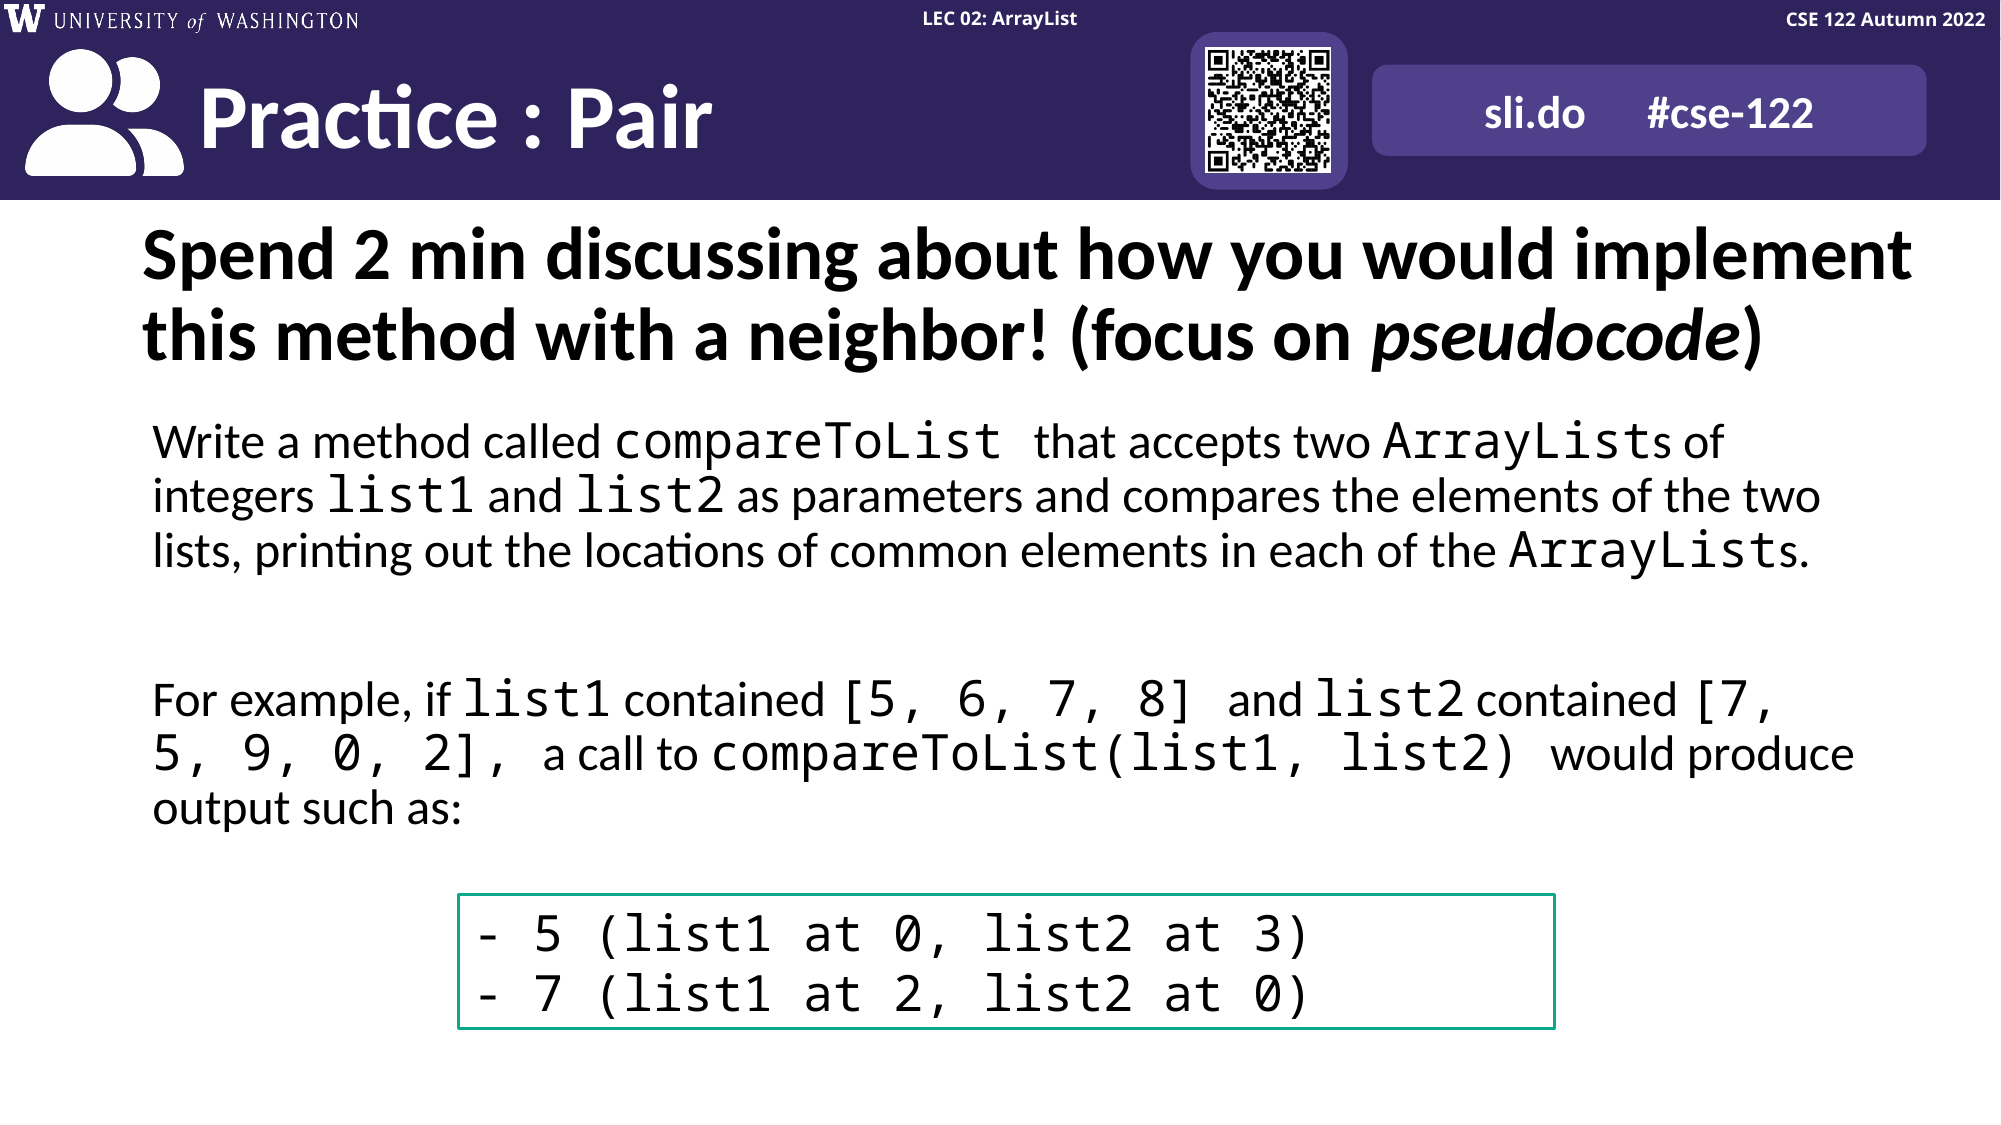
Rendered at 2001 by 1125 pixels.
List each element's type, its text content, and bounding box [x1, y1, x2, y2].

text_box - 5 (list1 at 0, list2 at 3) - 7 (list1 at 2, list2 at 0) [458, 894, 1555, 1029]
picture [4, 4, 358, 33]
picture [25, 49, 184, 176]
title Spend 2 min discussing about how you would implement this method with a neighbor! (focus on pseudocode) [127, 232, 1975, 359]
picture [1205, 47, 1331, 173]
text_box Write a method called compareToList that accepts two ArrayLists of integers list1 and list2 as parameters and compares the elements of the two lists, printing out the locations of common elements in each of the ArrayLists. For example, if list1 contained [5, 6, 7, 8] and list2 contained [7, 5, 9, 0, 2], a call to compareToList(list1, list2) would produce output such as: [137, 408, 1884, 1014]
